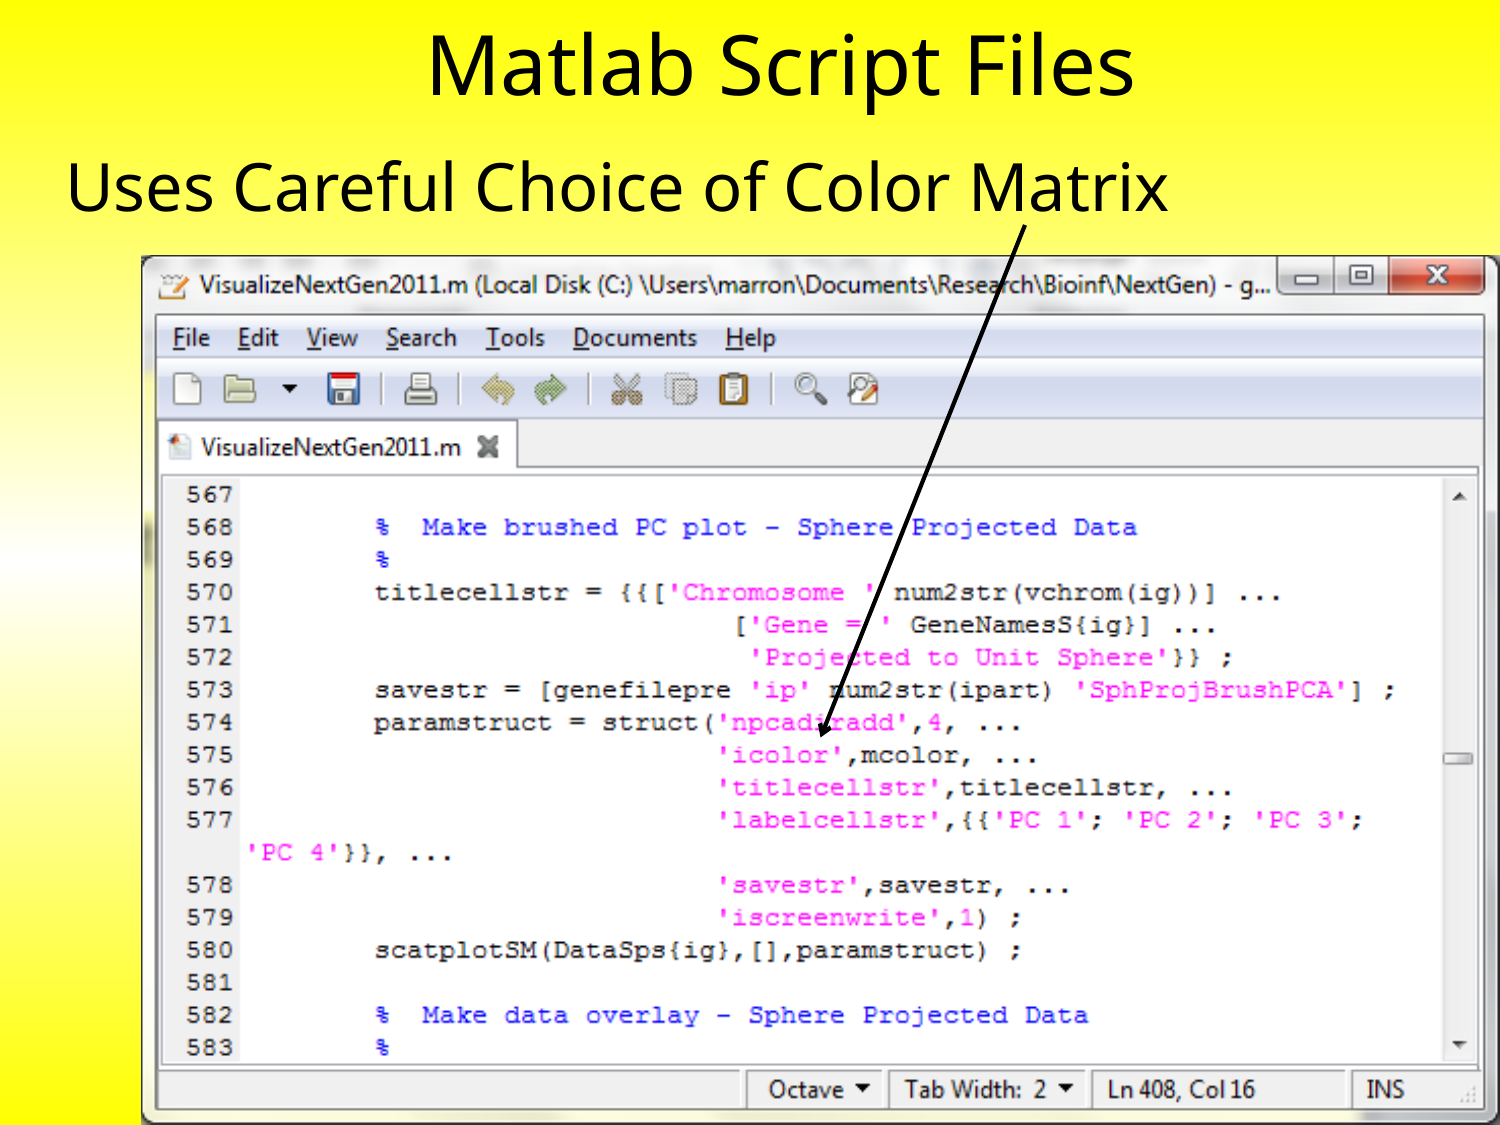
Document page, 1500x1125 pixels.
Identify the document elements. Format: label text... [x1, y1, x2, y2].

title Matlab Script Files [125, 0, 1438, 125]
picture [140, 255, 1500, 1125]
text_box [820, 224, 1026, 738]
list Uses Careful Choice of Color Matrix [50, 137, 1463, 1025]
